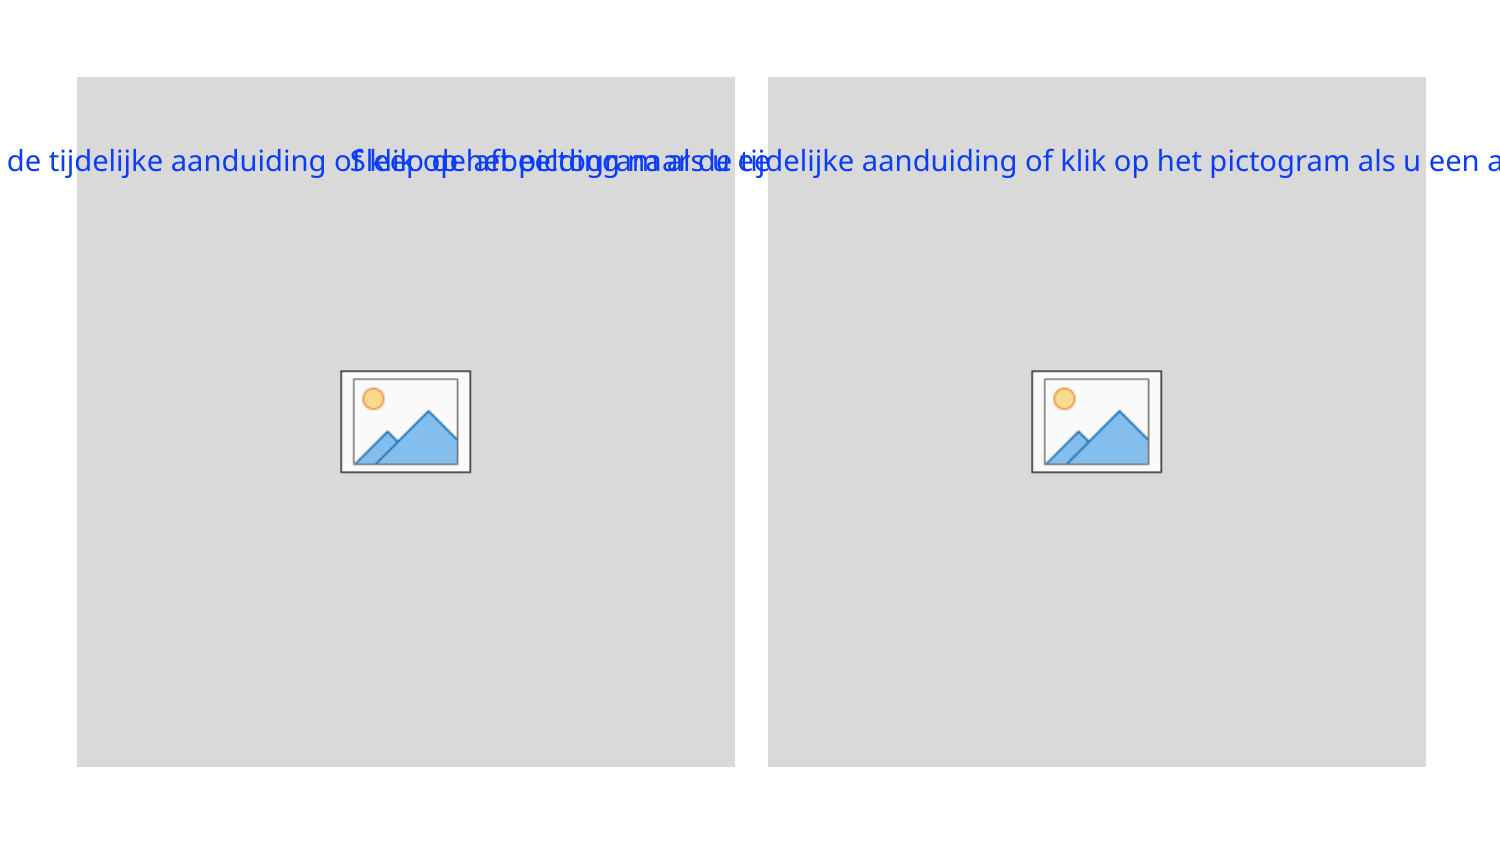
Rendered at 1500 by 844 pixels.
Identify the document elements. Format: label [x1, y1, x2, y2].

picture [76, 76, 736, 768]
picture [767, 76, 1427, 768]
